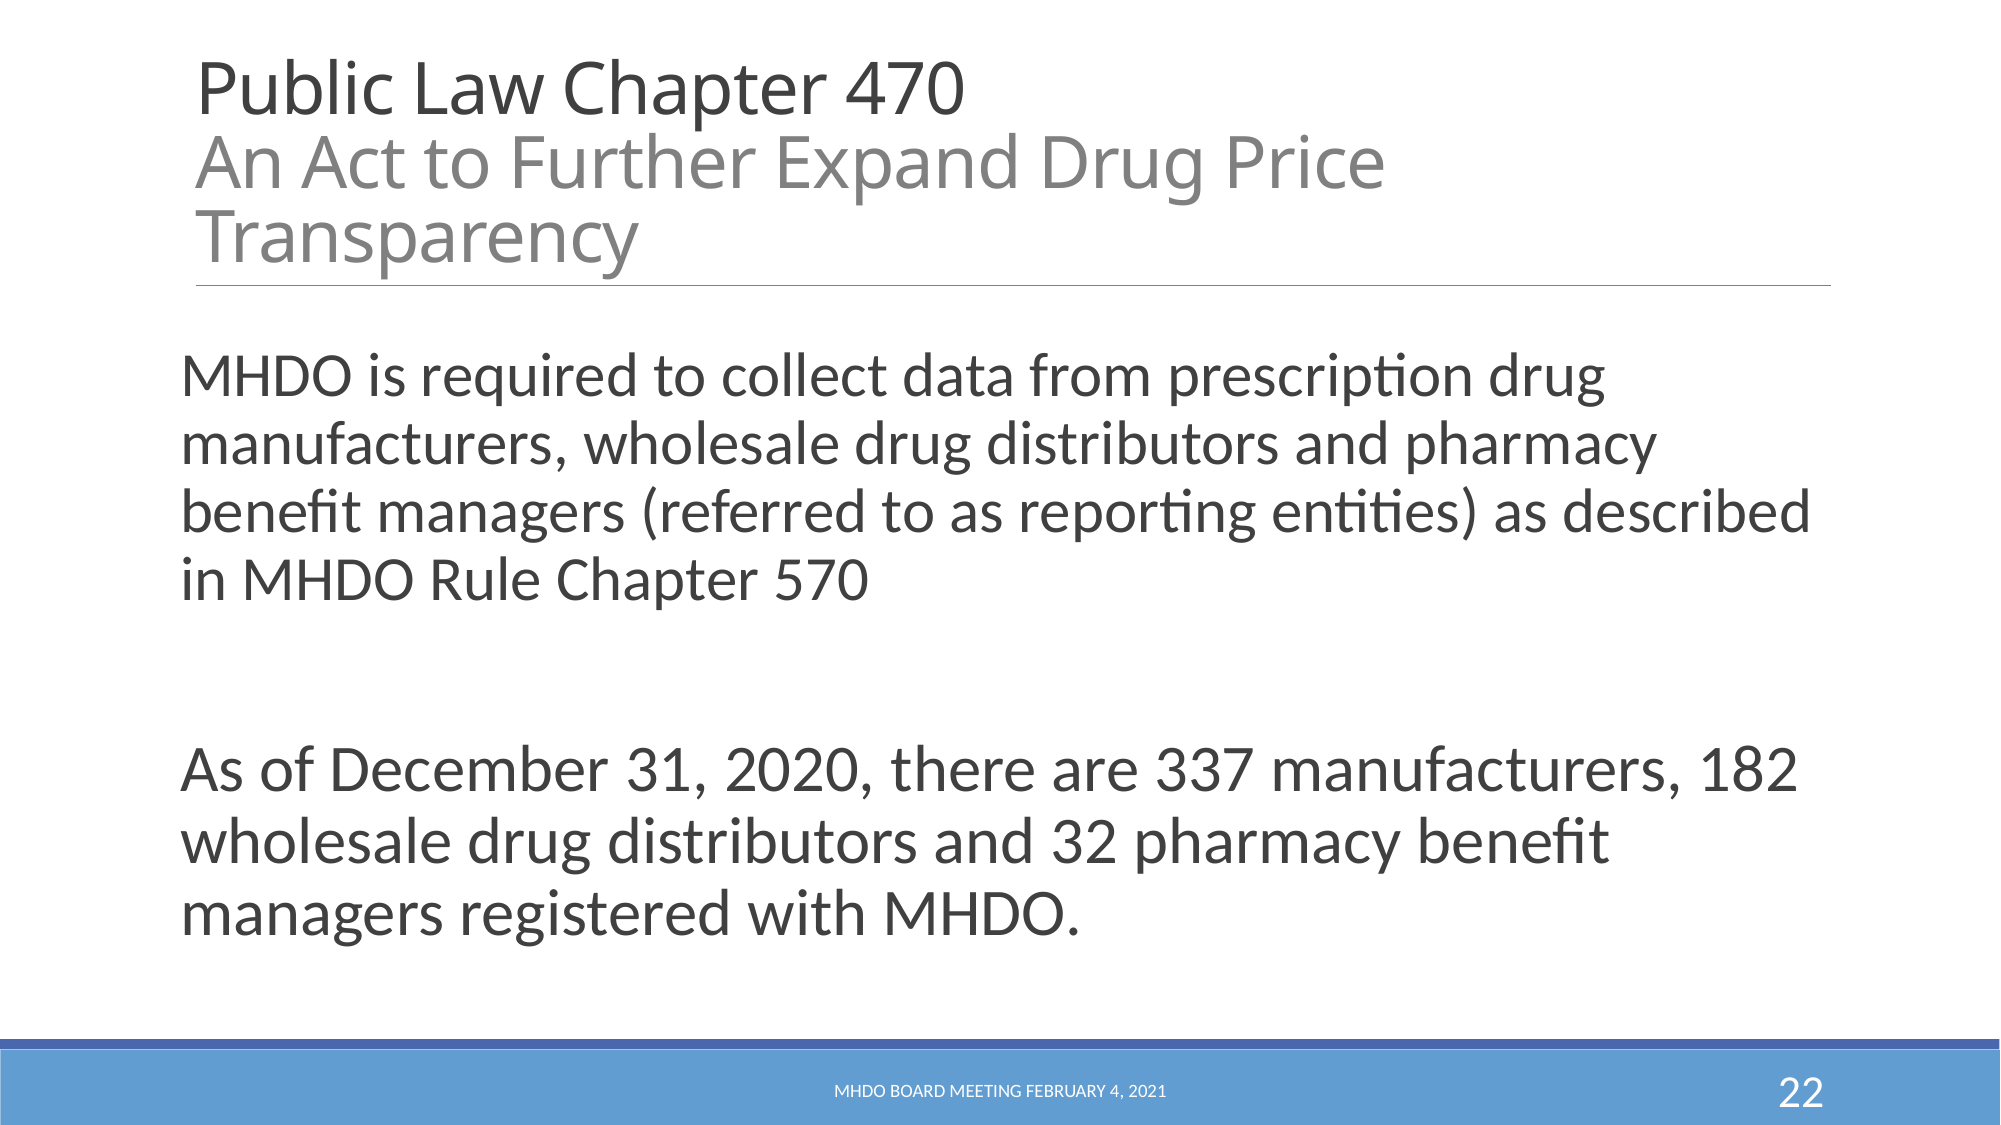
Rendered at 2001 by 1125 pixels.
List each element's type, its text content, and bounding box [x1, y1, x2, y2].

footer MHDO Board Meeting February 4, 2021 [604, 1059, 1396, 1120]
slide_number 22 [1624, 1059, 1840, 1120]
title Public Law Chapter 470 An Act to Further Expand Drug Price Transparency [180, 47, 1840, 285]
list MHDO is required to collect data from prescription drug manufacturers, wholesale drug distributors and pharmacy benefit managers (referred to as reporting entities) as described in MHDO Rule Chapter 570 As of December 31, 2020, there are 337 manufacturers, 182 wholesale drug distributors and 32 pharmacy benefit managers registered with MHDO. [180, 334, 1840, 963]
